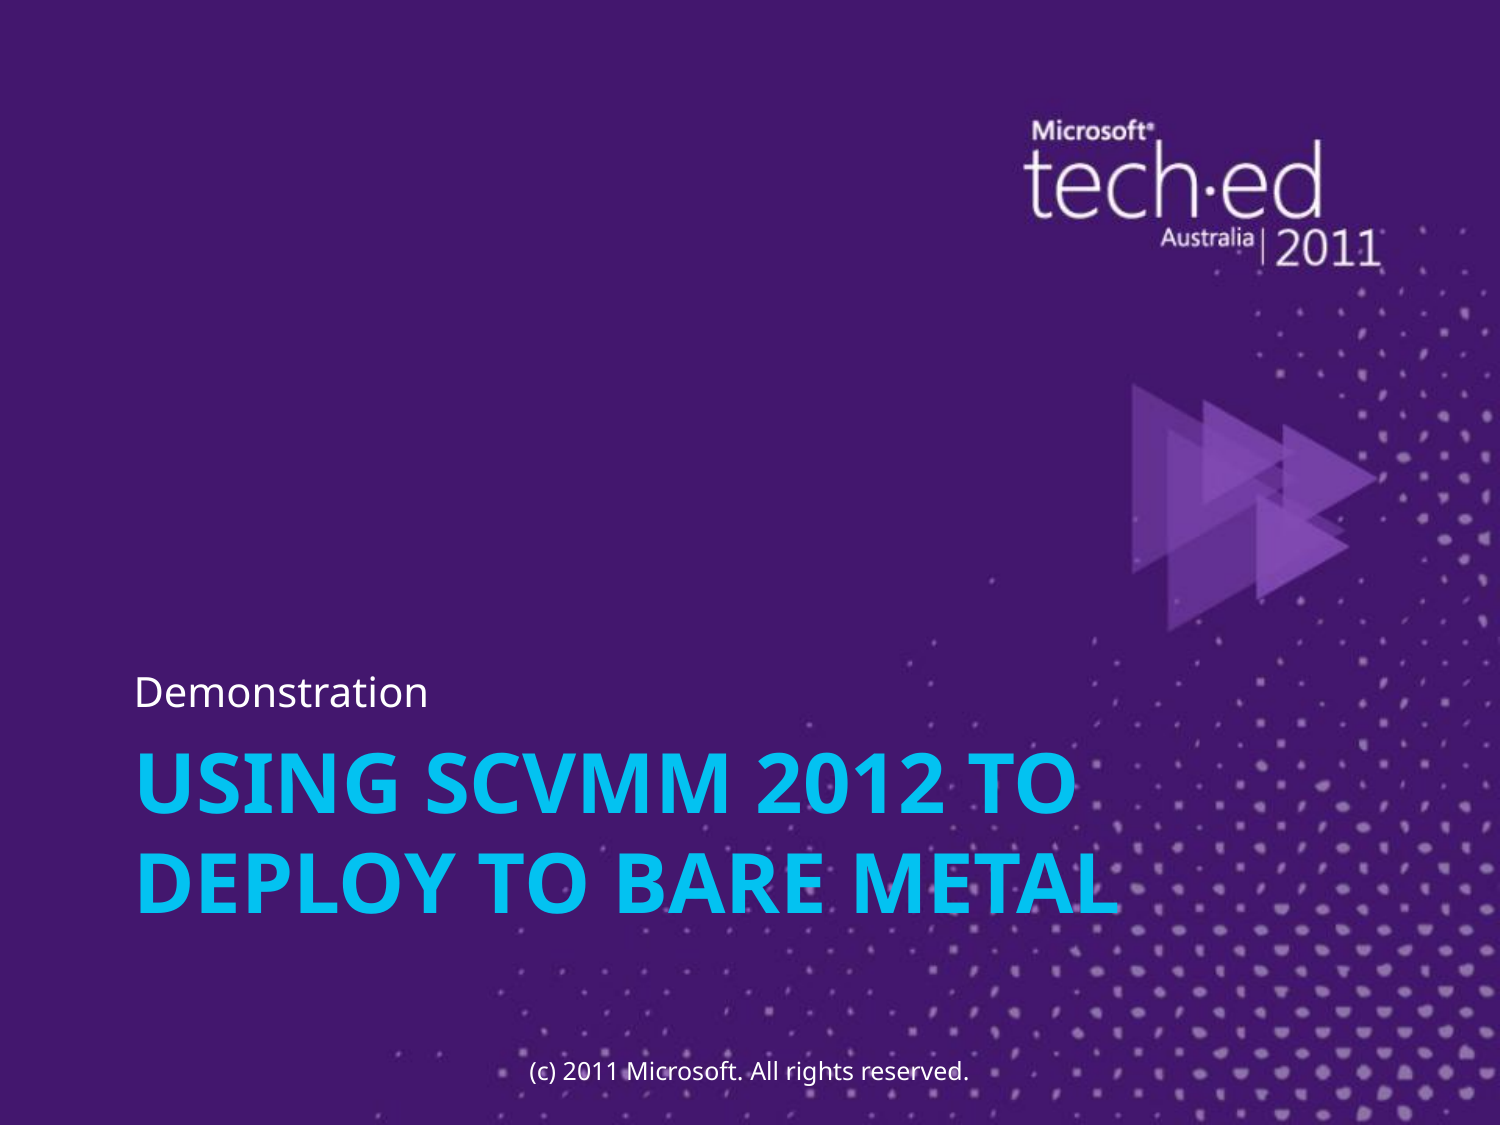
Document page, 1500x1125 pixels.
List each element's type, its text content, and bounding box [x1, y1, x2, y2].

title Using SCVMM 2012 to deploy to bare metal [118, 723, 1394, 947]
picture [0, 0, 1500, 1125]
footer (c) 2011 Microsoft. All rights reserved. [512, 1042, 988, 1103]
list Demonstration [118, 476, 1394, 723]
